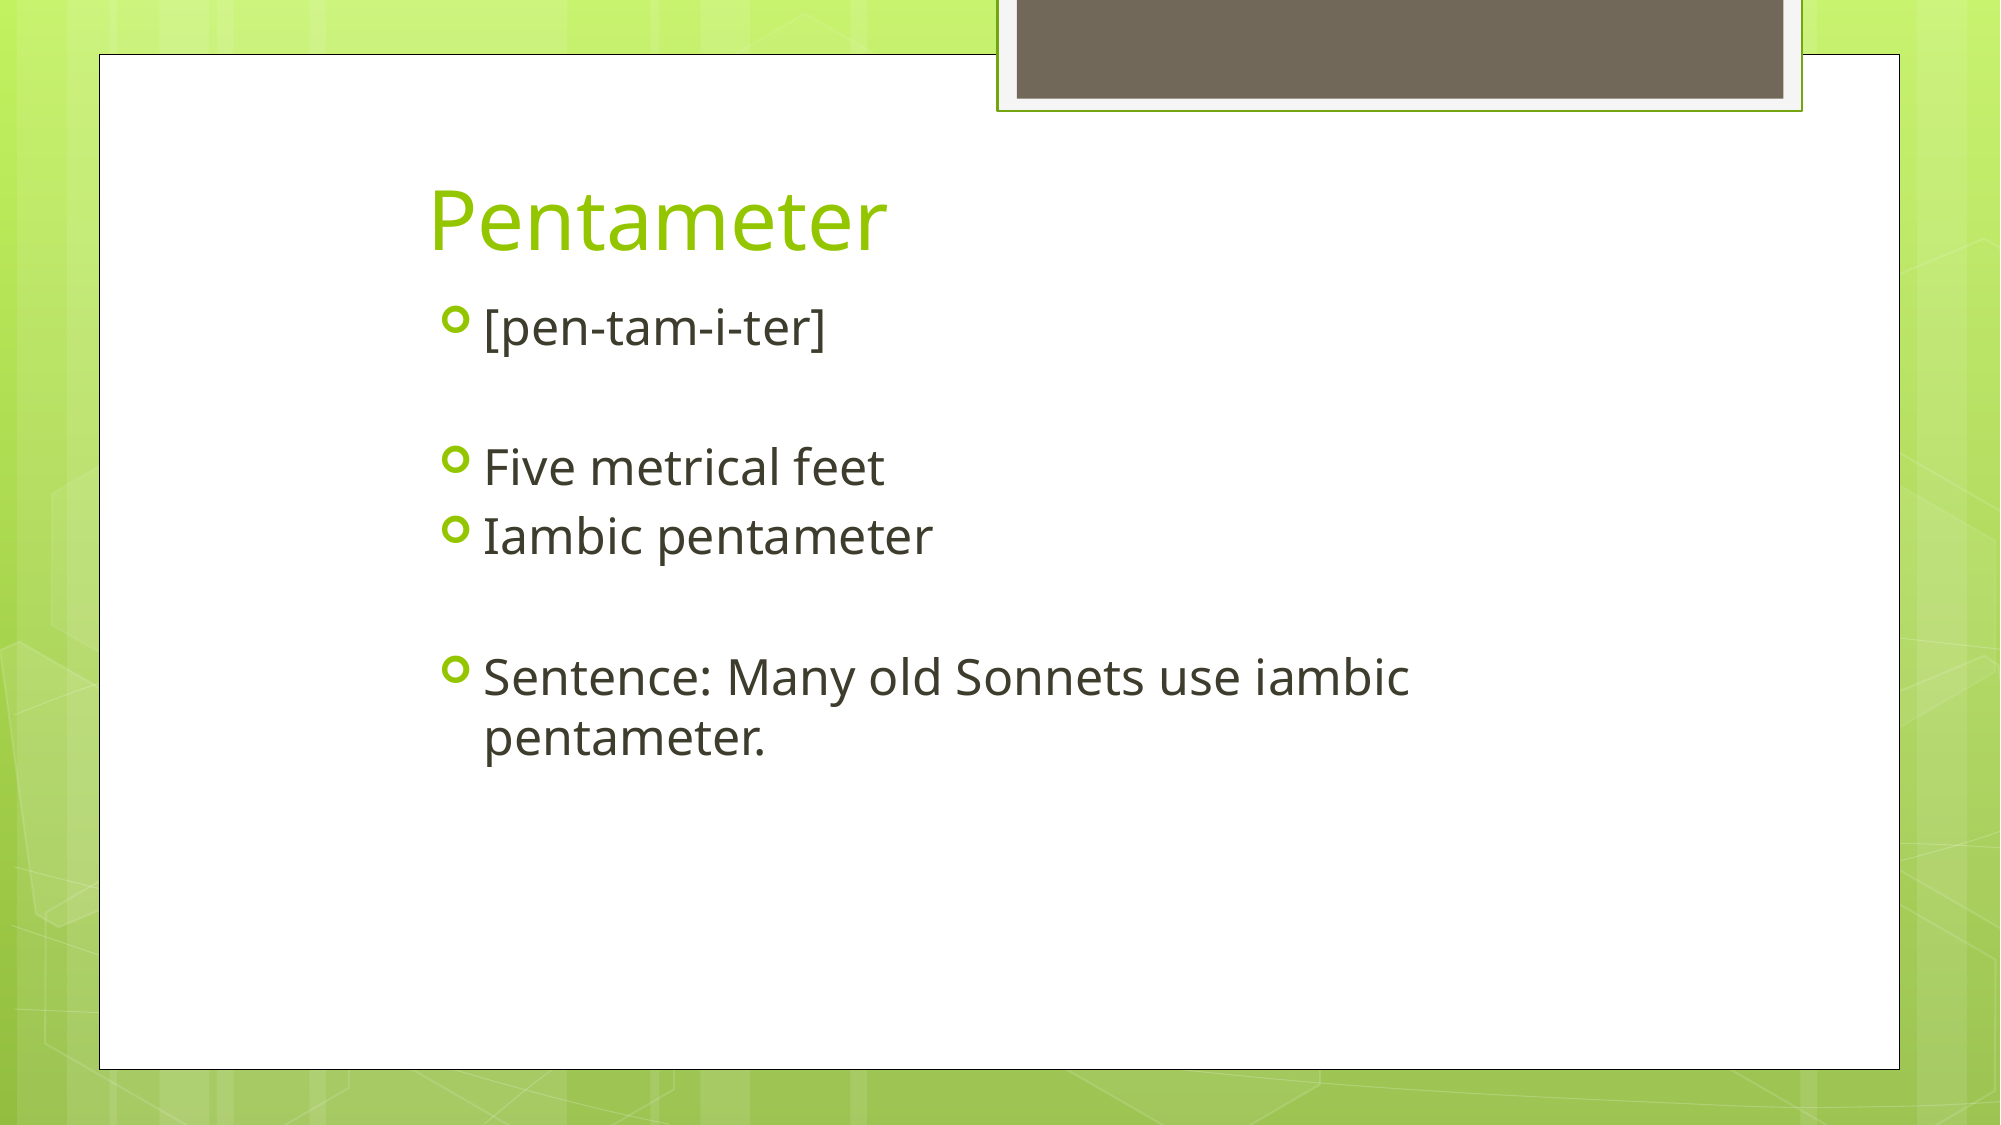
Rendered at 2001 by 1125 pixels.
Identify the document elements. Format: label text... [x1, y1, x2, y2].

list [pen-tam-i-ter] Five metrical feet Iambic pentameter Sentence: Many old Sonnets use iambic pentameter. [412, 287, 1525, 864]
title Pentameter [412, 87, 1565, 275]
